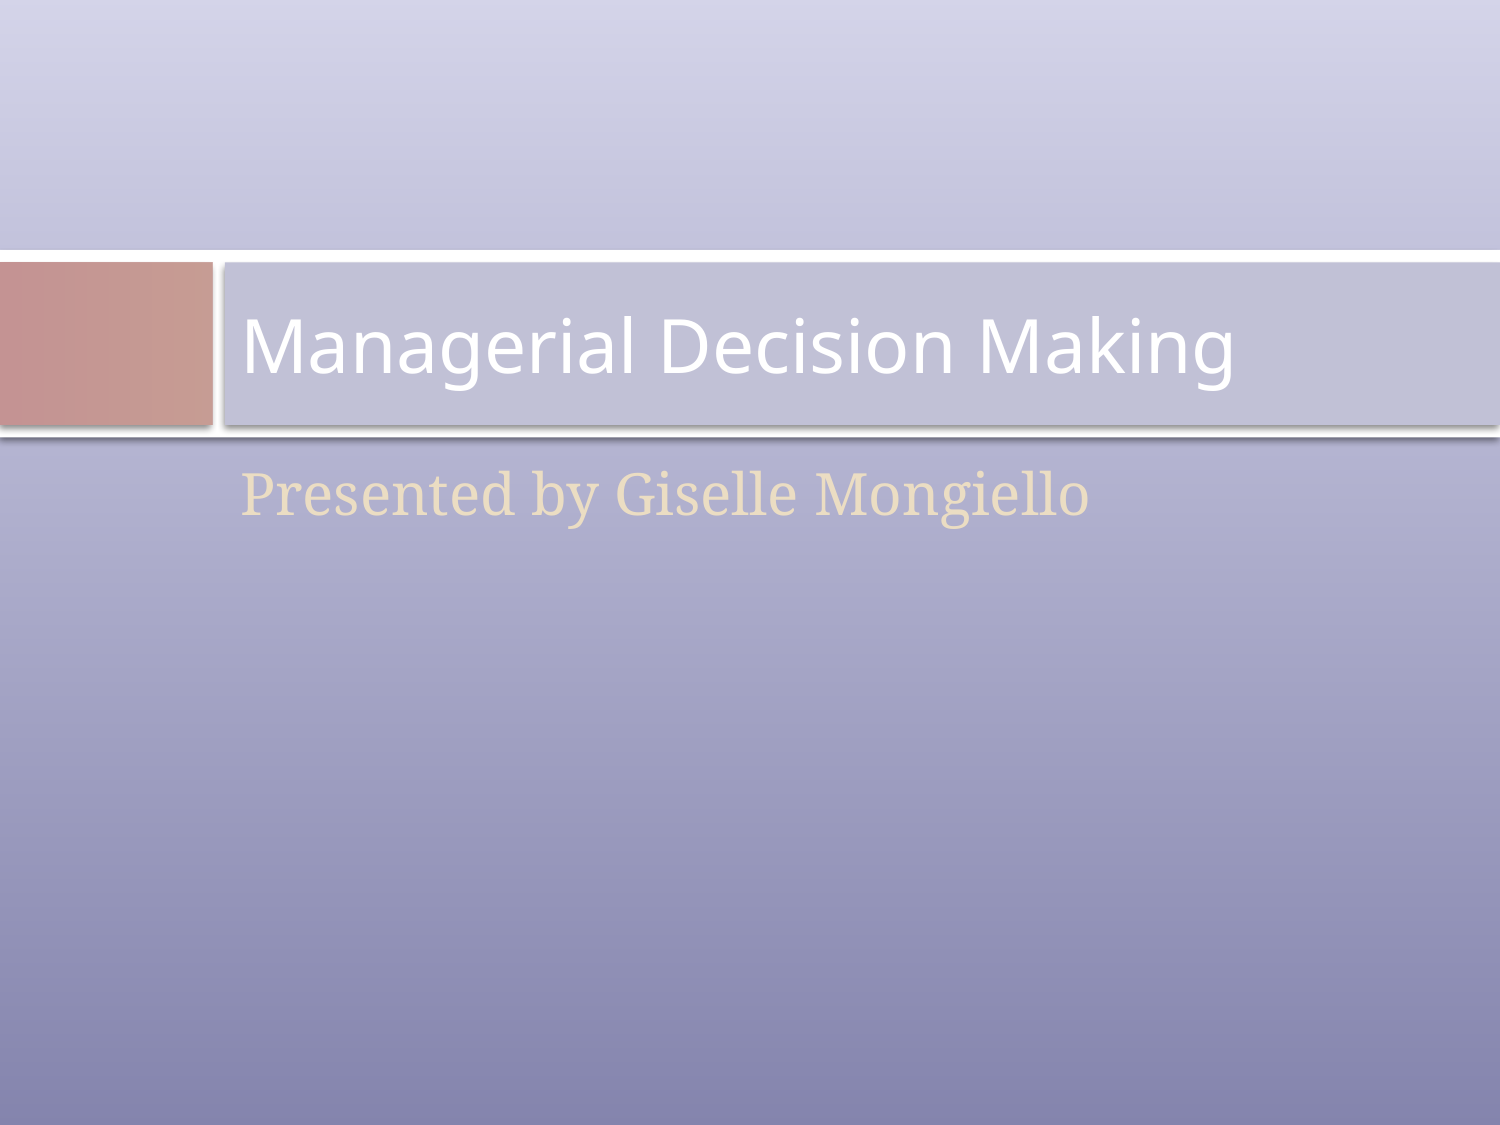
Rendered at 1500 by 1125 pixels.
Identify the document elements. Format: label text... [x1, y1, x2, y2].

list Presented by Giselle Mongiello [224, 449, 1394, 725]
text_box [0, 261, 214, 426]
title Managerial Decision Making [224, 262, 1476, 426]
